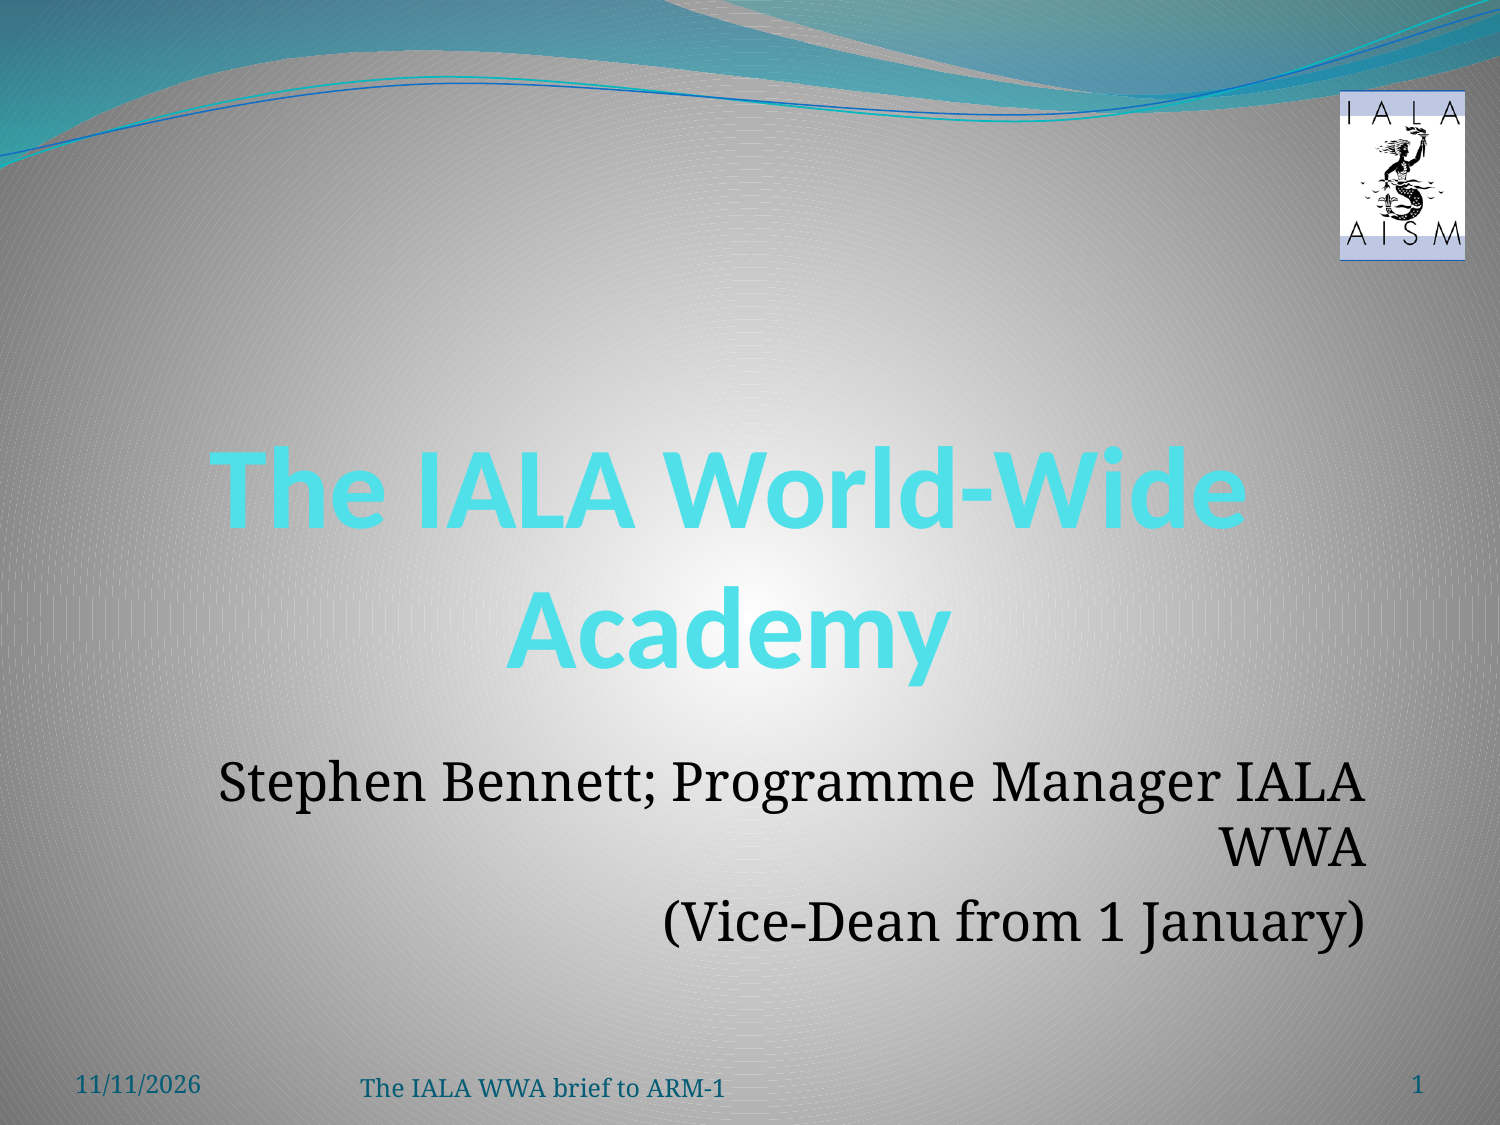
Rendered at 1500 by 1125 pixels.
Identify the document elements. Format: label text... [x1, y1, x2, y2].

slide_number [75, 1042, 360, 1103]
subtitle Stephen Bennett; Programme Manager IALA WWA (Vice-Dean from 1 January) [88, 739, 1377, 933]
footer The IALA WWA brief to ARM-1 [360, 1042, 1282, 1103]
picture [1340, 90, 1465, 261]
title The IALA World-Wide Academy [87, 224, 1376, 693]
slide_number 1 [1299, 1042, 1425, 1103]
